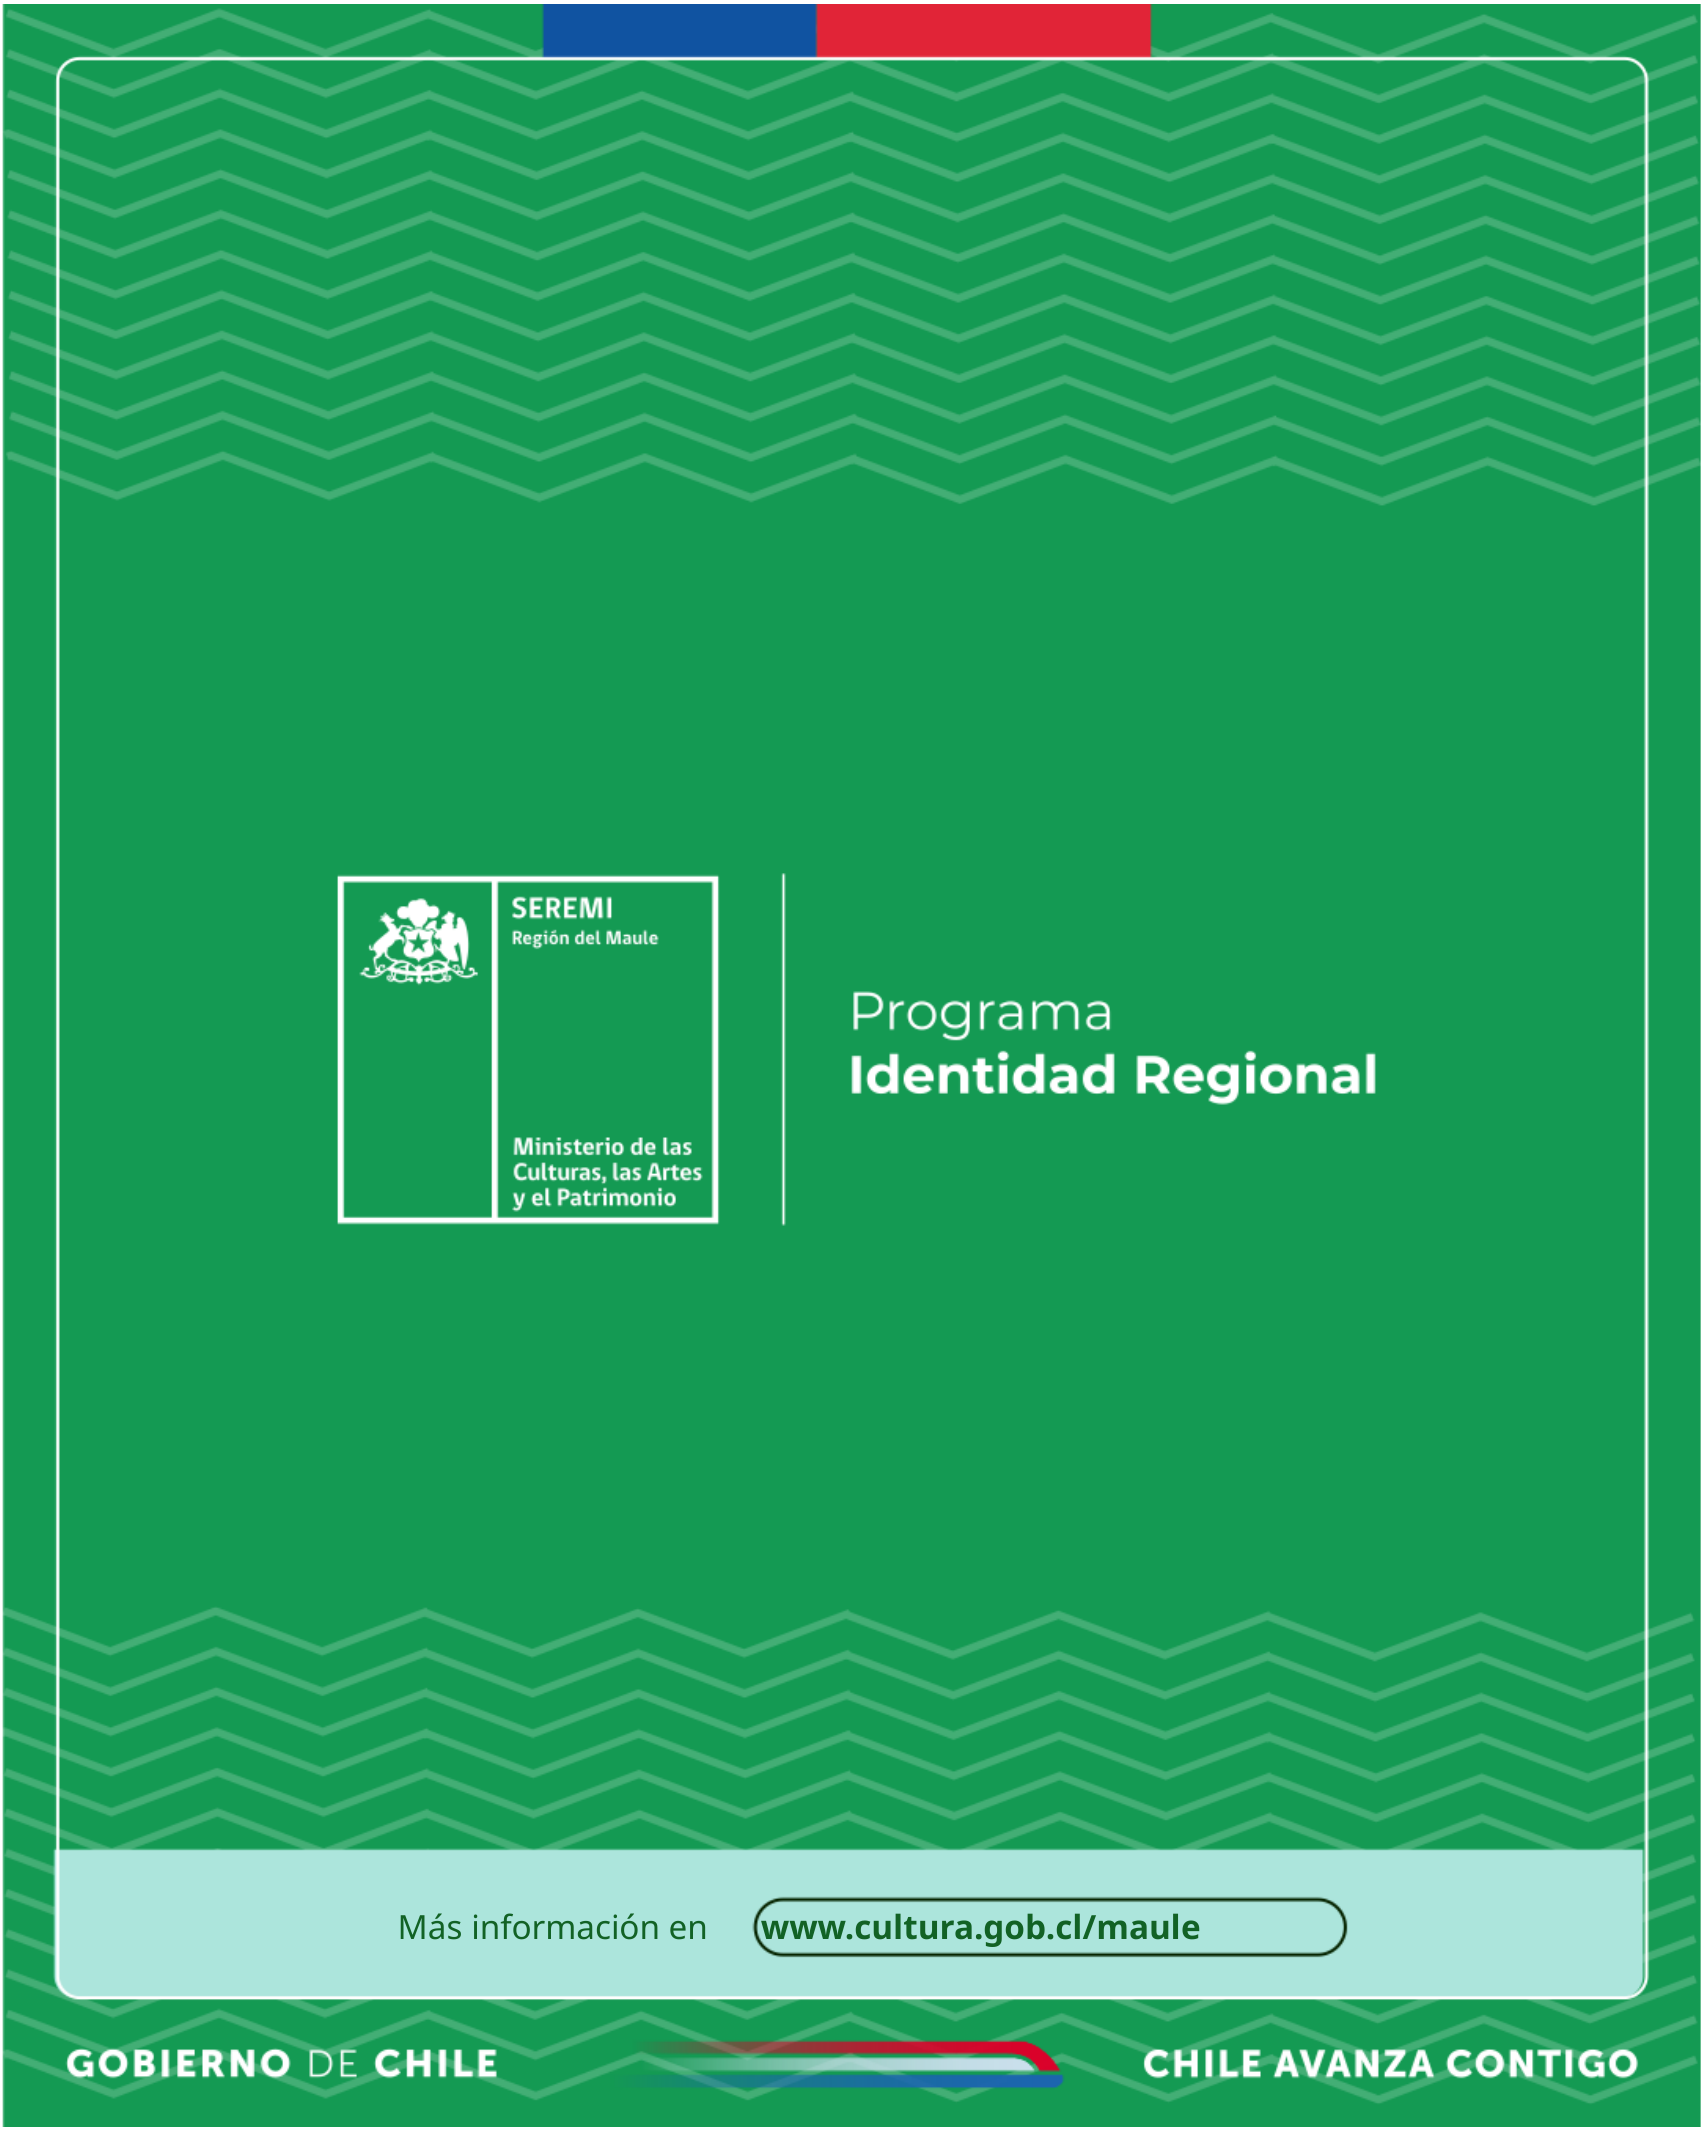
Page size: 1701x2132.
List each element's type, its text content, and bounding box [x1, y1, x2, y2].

text_box Más información en www.cultura.gob.cl/maule [382, 1898, 1404, 1954]
